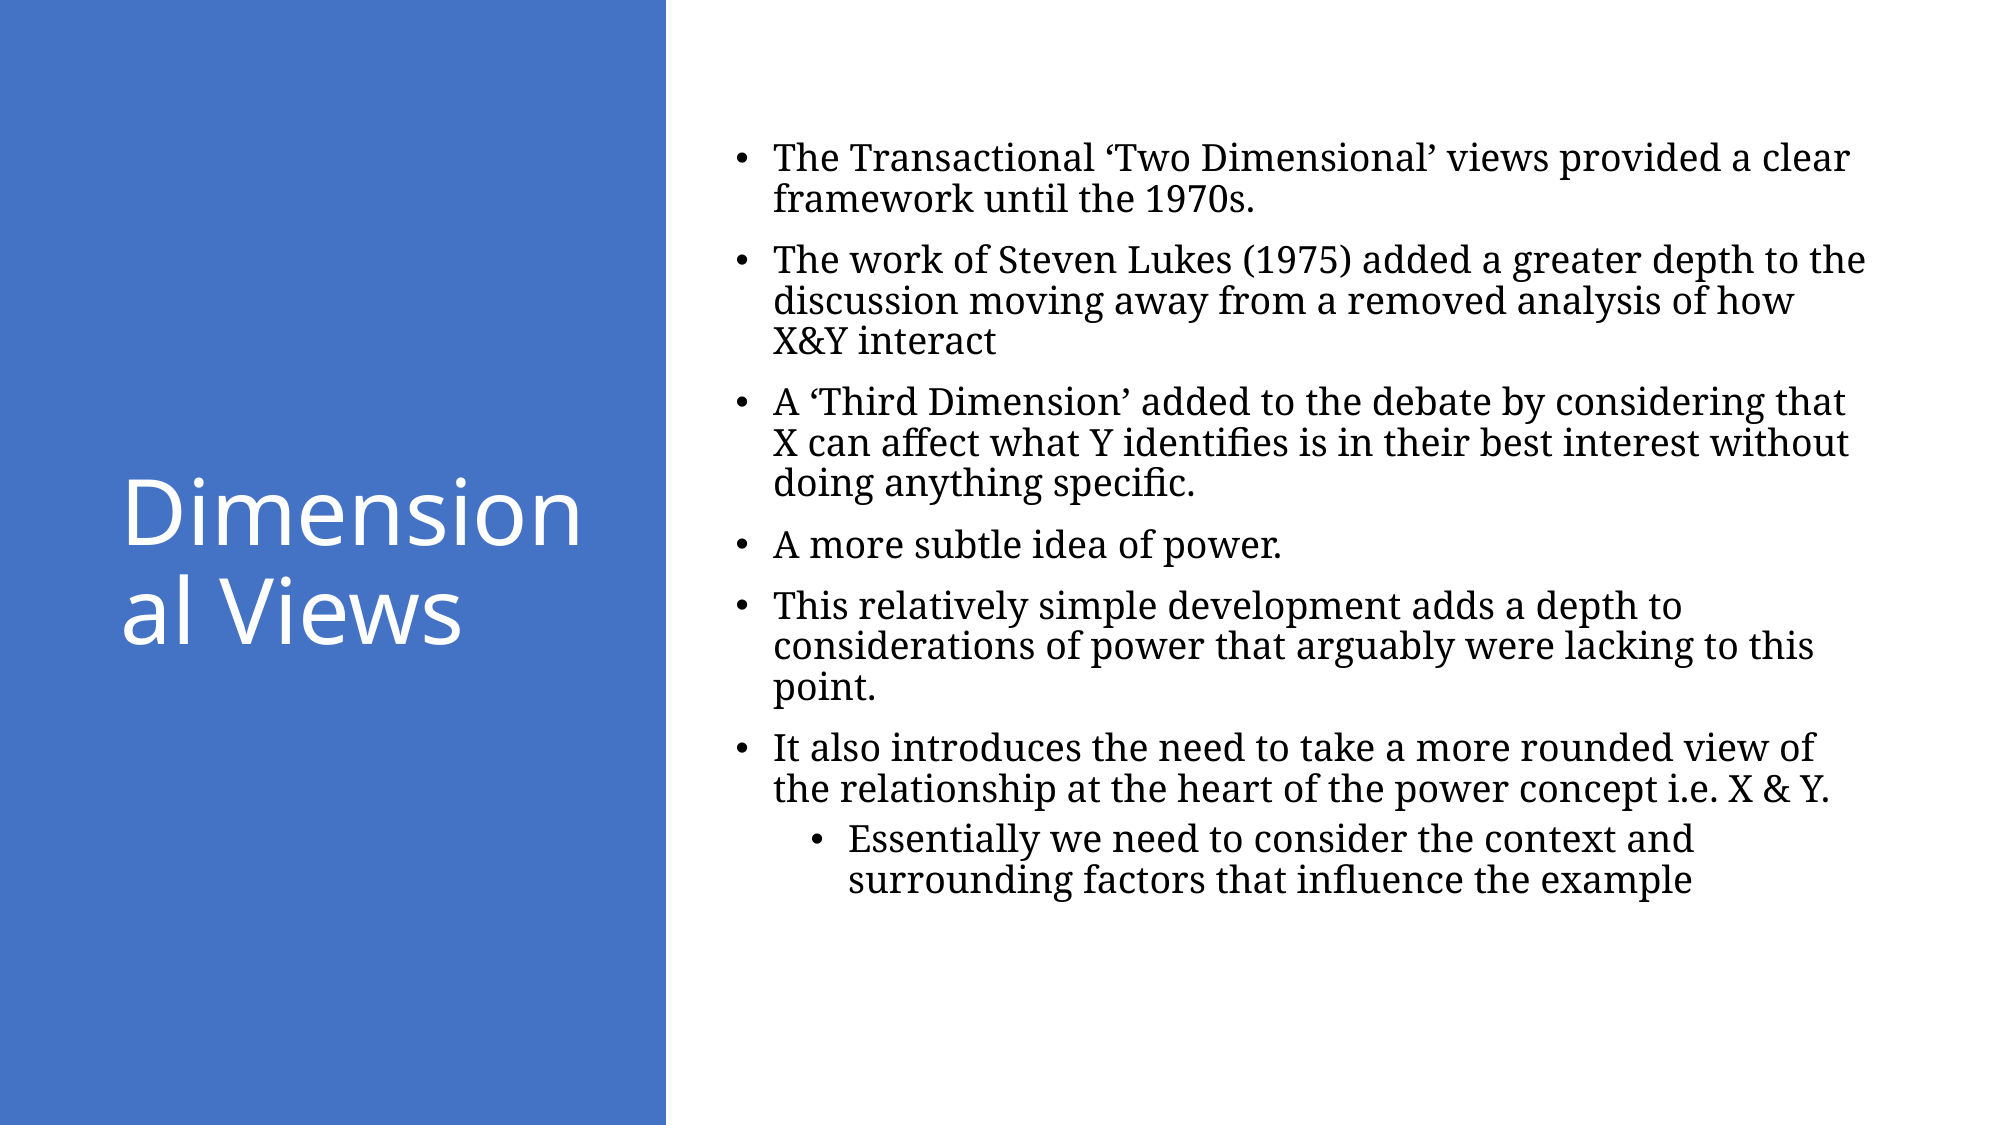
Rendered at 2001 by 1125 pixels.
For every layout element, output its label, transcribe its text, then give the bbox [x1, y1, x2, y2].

list The Transactional ‘Two Dimensional’ views provided a clear framework until the 1970s. The work of Steven Lukes (1975) added a greater depth to the discussion moving away from a removed analysis of how X&Y interact A ‘Third Dimension’ added to the debate by considering that X can affect what Y identifies is in their best interest without doing anything specific. A more subtle idea of power. This relatively simple development adds a depth to considerations of power that arguably were lacking to this point. It also introduces the need to take a more rounded view of the relationship at the heart of the power concept i.e. X & Y. Essentially we need to consider the context and surrounding factors that influence the example [720, 80, 1895, 961]
text_box [0, 0, 667, 1125]
title Dimensional Views [105, 104, 614, 1026]
